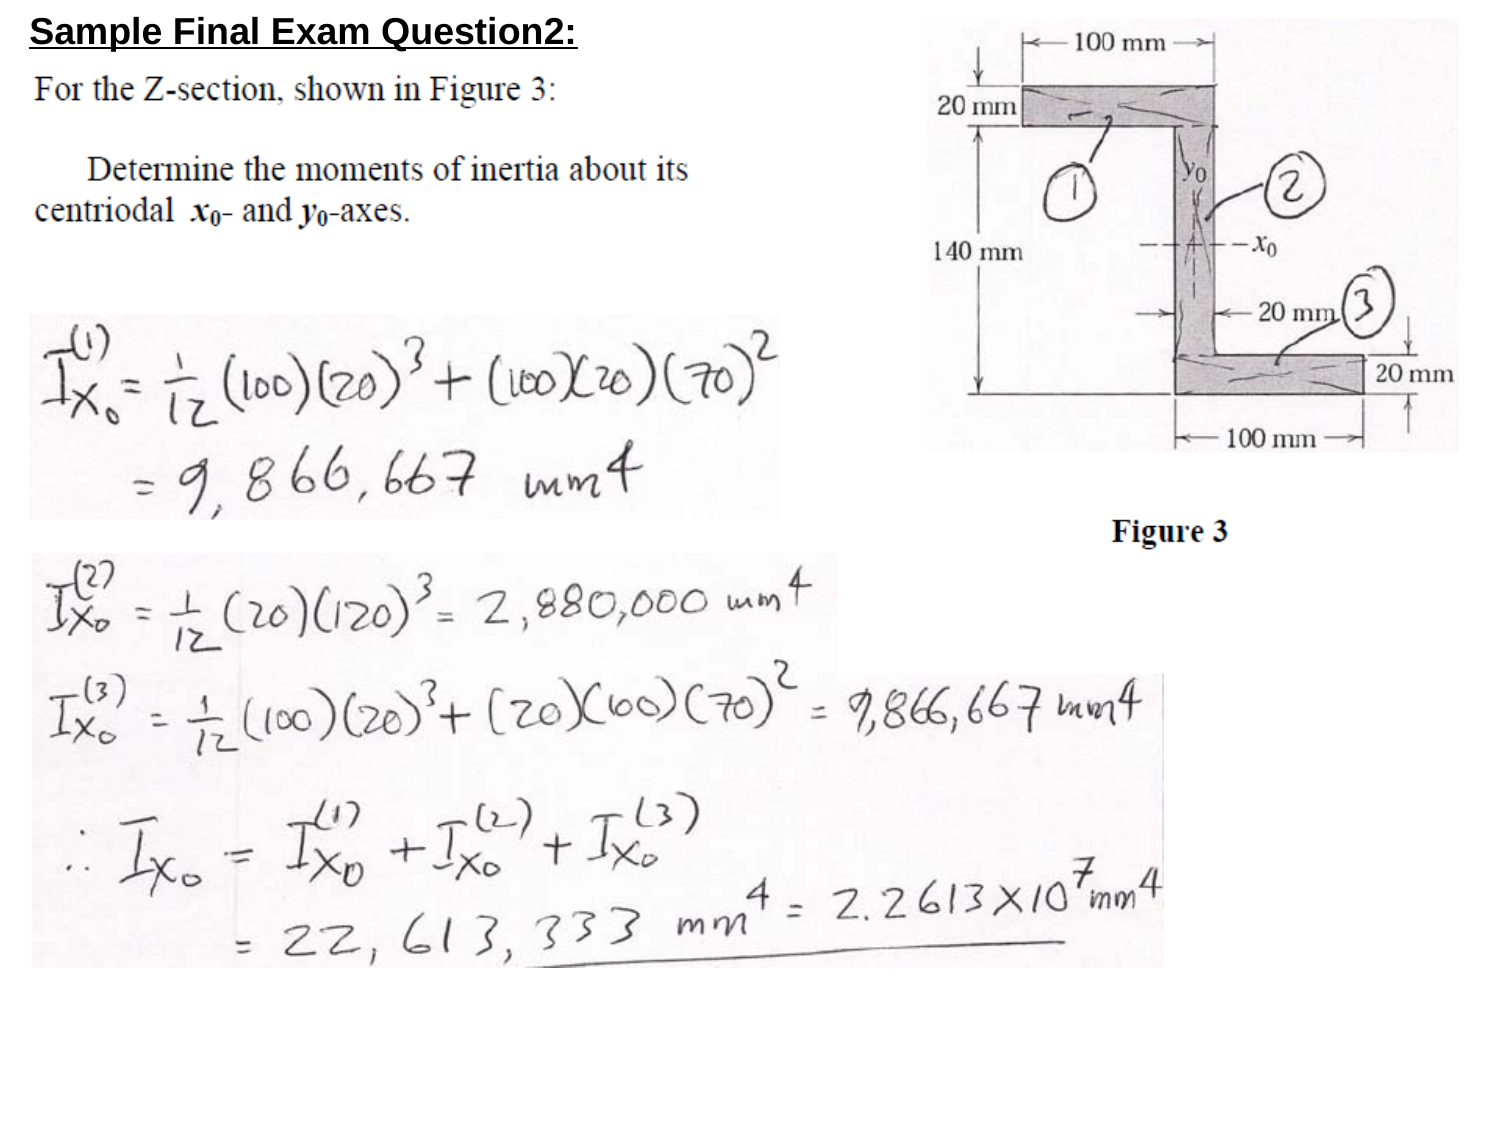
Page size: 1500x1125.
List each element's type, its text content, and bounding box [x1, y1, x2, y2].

picture [29, 18, 1460, 969]
text_box Sample Final Exam Question2: [14, 0, 594, 60]
picture [29, 314, 780, 523]
picture [29, 66, 700, 239]
